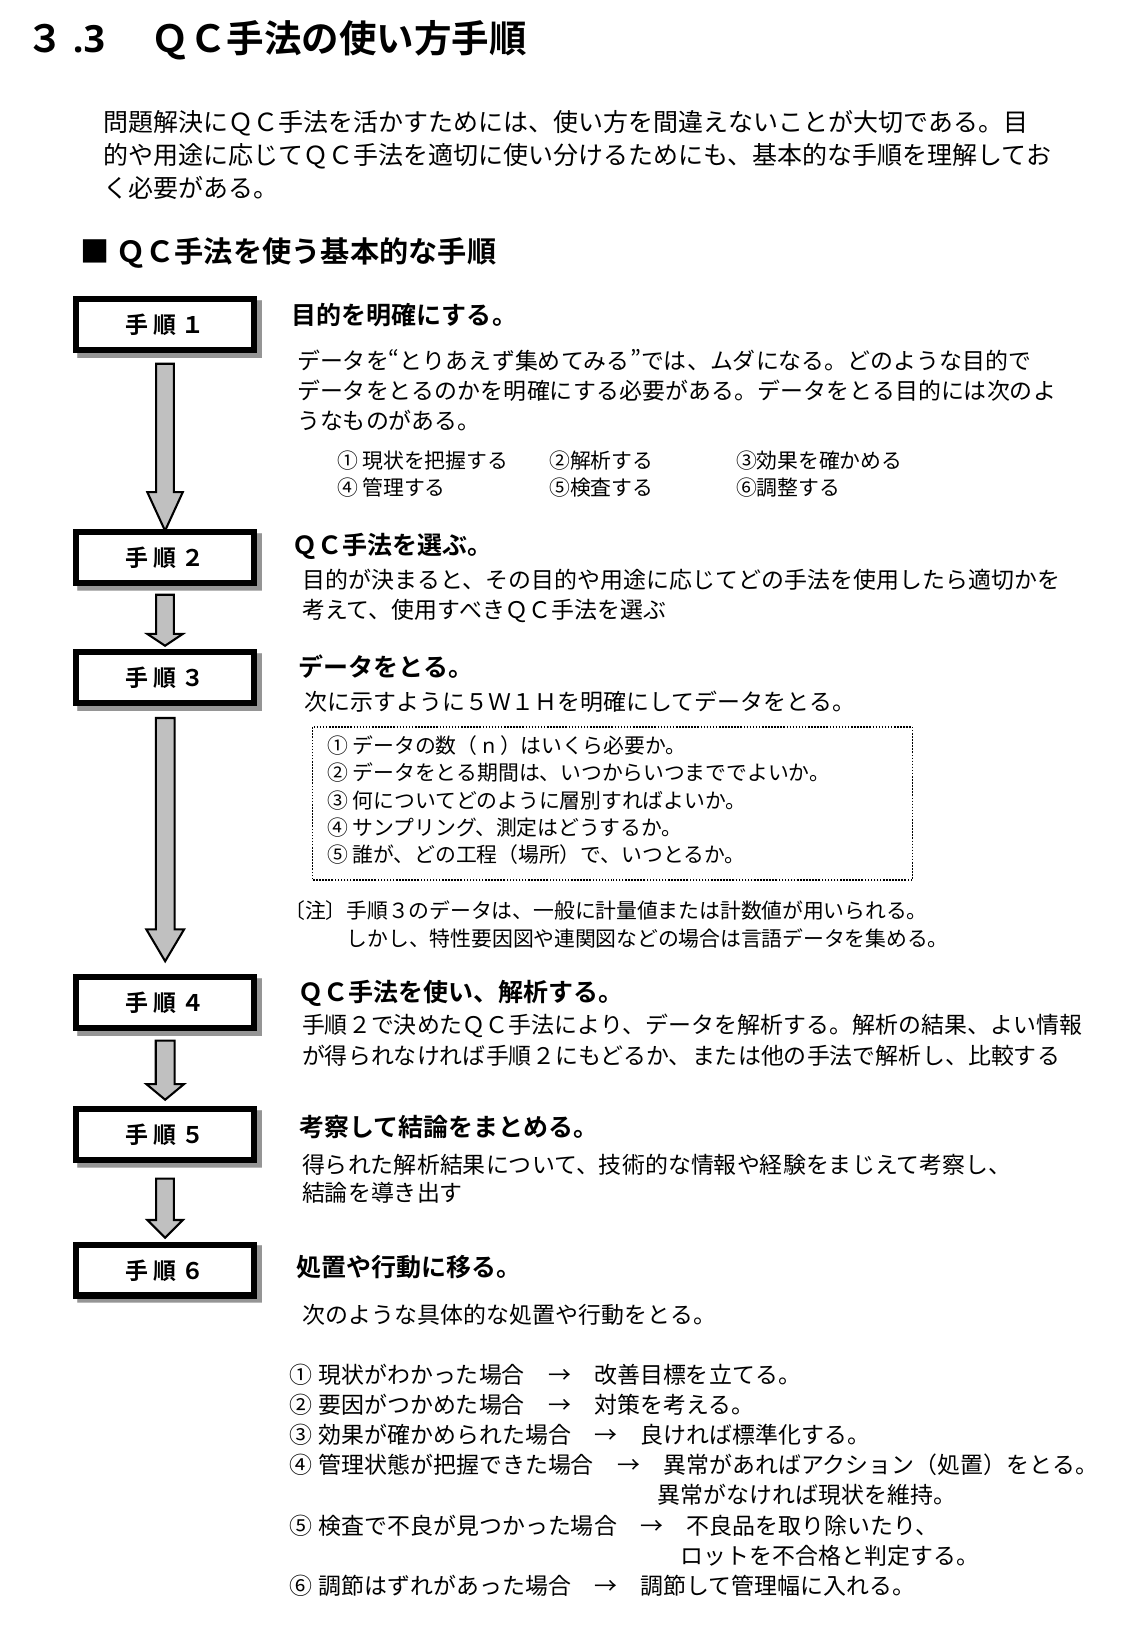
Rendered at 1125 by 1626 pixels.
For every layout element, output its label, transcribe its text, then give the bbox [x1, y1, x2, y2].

text_box データをとる。 [283, 643, 489, 689]
text_box 手順２で決めたＱＣ手法により、データを解析する。解析の結果、よい情報 が得られなければ手順２にもどるか、または他の手法で解析し、比較する [287, 1000, 1125, 1077]
text_box [146, 717, 185, 962]
text_box 手 順 ５ [76, 1109, 255, 1160]
text_box [147, 1178, 183, 1238]
text_box ３.3 ＱＣ手法の使い方手順 [11, 8, 700, 68]
text_box 考察して結論をまとめる。 [284, 1103, 614, 1149]
text_box ①現状がわかった場合 → 改善目標を立てる。 ②要因がつかめた場合 → 対策を考える。 ③効果が確かめられた場合 → 良ければ標準化する。 ④管理状態が把握できた場合 → 異常があればアクション（処置）をとる。 異常がなければ現状を維持。 ⑤検査で不良が見つかった場合 → 不良品を取り除いたり、 ロットを不合格と判定する。 ⑥調節はずれがあった場合 → 調節して管理幅に入れる。 [274, 1350, 1114, 1607]
text_box 手 順 ６ [76, 1244, 255, 1296]
text_box 得られた解析結果について、技術的な情報や経験をまじえて考察し、 結論を導き出す [287, 1143, 1050, 1214]
text_box [146, 1040, 185, 1100]
text_box 〔注〕手順３のデータは、一般に計量値または計数値が用いられる。 しかし、特性要因図や連関図などの場合は言語データを集める。 [269, 892, 1047, 962]
text_box データを“とりあえず集めてみる”では、ムダになる。どのような目的でデータをとるのかを明確にする必要がある。データをとる目的には次のようなものがある。 [282, 336, 1088, 442]
text_box 処置や行動に移る。 [282, 1244, 537, 1289]
text_box 手 順 ３ [76, 652, 255, 703]
text_box 次に示すように５Ｗ１Ｈを明確にしてデータをとる。 [289, 677, 871, 723]
text_box 手 順 １ [76, 299, 255, 350]
text_box 次のような具体的な処置や行動をとる。 [287, 1293, 776, 1336]
text_box ①データの数（n）はいくら必要か。 ②データをとる期間は、いつからいつまででよいか。 ③何についてどのように層別すればよいか。 ④サンプリング、測定はどうするか。 ⑤誰が、どの工程（場所）で、いつとるか。 [312, 726, 913, 881]
text_box ①現状を把握する ②解析する ③効果を確かめる ④管理する ⑤検査する ⑥調整する [322, 442, 1012, 515]
text_box [147, 594, 183, 646]
text_box ＱＣ手法を選ぶ。 [278, 522, 763, 567]
text_box 問題解決にＱＣ手法を活かすためには、使い方を間違えないことが大切である。目的や用途に応じてＱＣ手法を適切に使い分けるためにも、基本的な手順を理解しておく必要がある。 [88, 96, 1067, 215]
text_box ■ＱＣ手法を使う基本的な手順 [31, 225, 539, 276]
text_box 手 順 ２ [76, 532, 255, 583]
text_box 手 順 ４ [76, 977, 255, 1029]
text_box [147, 363, 183, 531]
text_box ＱＣ手法を使い、解析する。 [284, 968, 639, 1014]
text_box 目的を明確にする。 [277, 291, 638, 337]
text_box 目的が決まると、その目的や用途に応じてどの手法を使用したら適切かを考えて、使用すべきＱＣ手法を選ぶ [287, 555, 1088, 631]
